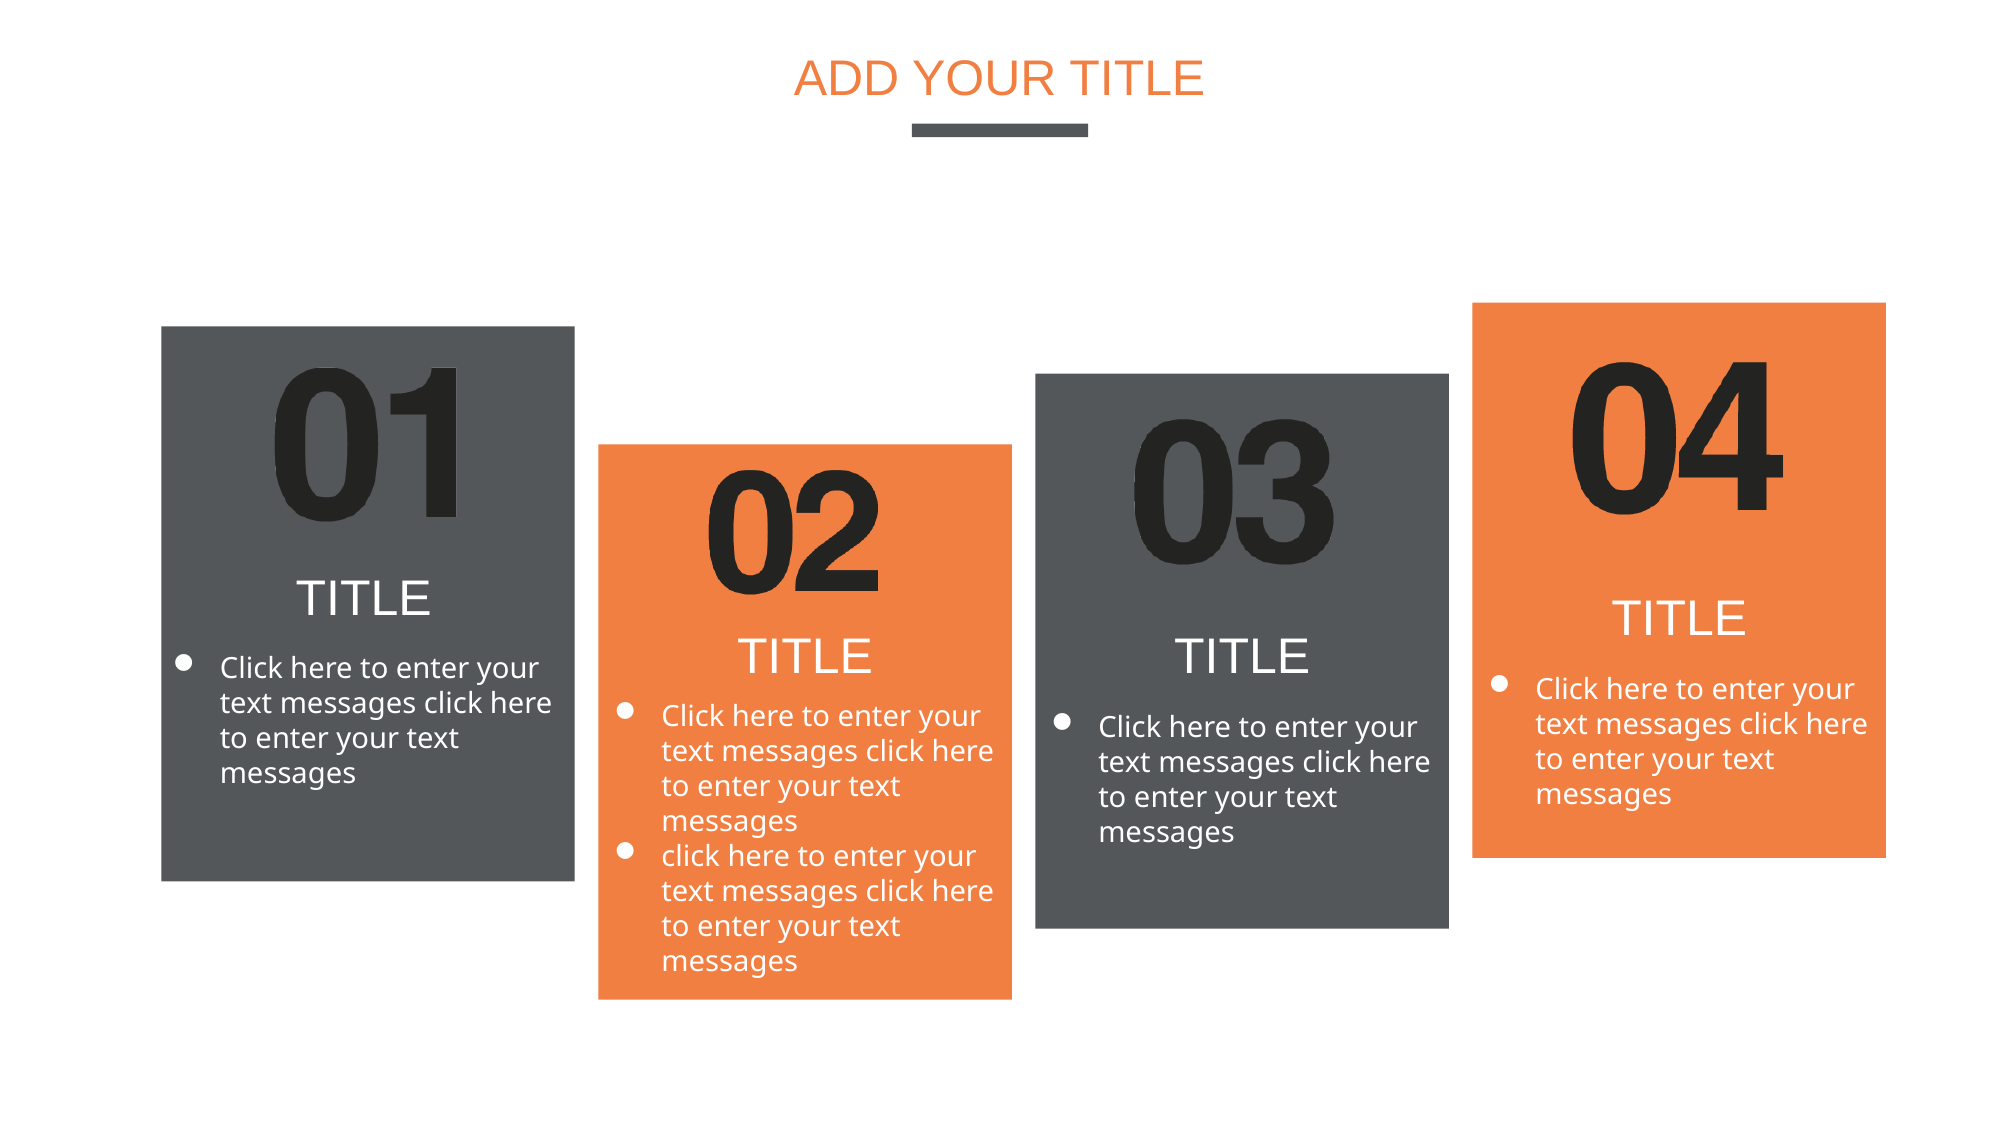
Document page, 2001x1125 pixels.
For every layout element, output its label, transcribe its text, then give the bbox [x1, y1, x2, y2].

text_box ADD YOUR TITLE [779, 37, 1221, 113]
picture [1121, 402, 1362, 585]
picture [1554, 333, 1804, 526]
text_box TITLE [280, 557, 447, 633]
text_box [596, 442, 1014, 1002]
text_box Click here to enter your text messages click here to enter your text messages [158, 642, 571, 797]
picture [693, 446, 889, 613]
text_box TITLE [1596, 578, 1763, 653]
text_box TITLE [722, 621, 888, 689]
text_box [1470, 301, 1888, 860]
text_box [159, 324, 577, 883]
text_box Click here to enter your text messages click here to enter your text messages [1473, 662, 1886, 818]
text_box Click here to enter your text messages click here to enter your text messages click here to enter your text messages click here to enter your text messages [599, 689, 1012, 985]
text_box [1033, 371, 1451, 931]
text_box Click here to enter your text messages click here to enter your text messages [1036, 701, 1449, 856]
text_box TITLE [1159, 616, 1325, 692]
picture [255, 338, 489, 540]
text_box [910, 121, 1090, 139]
